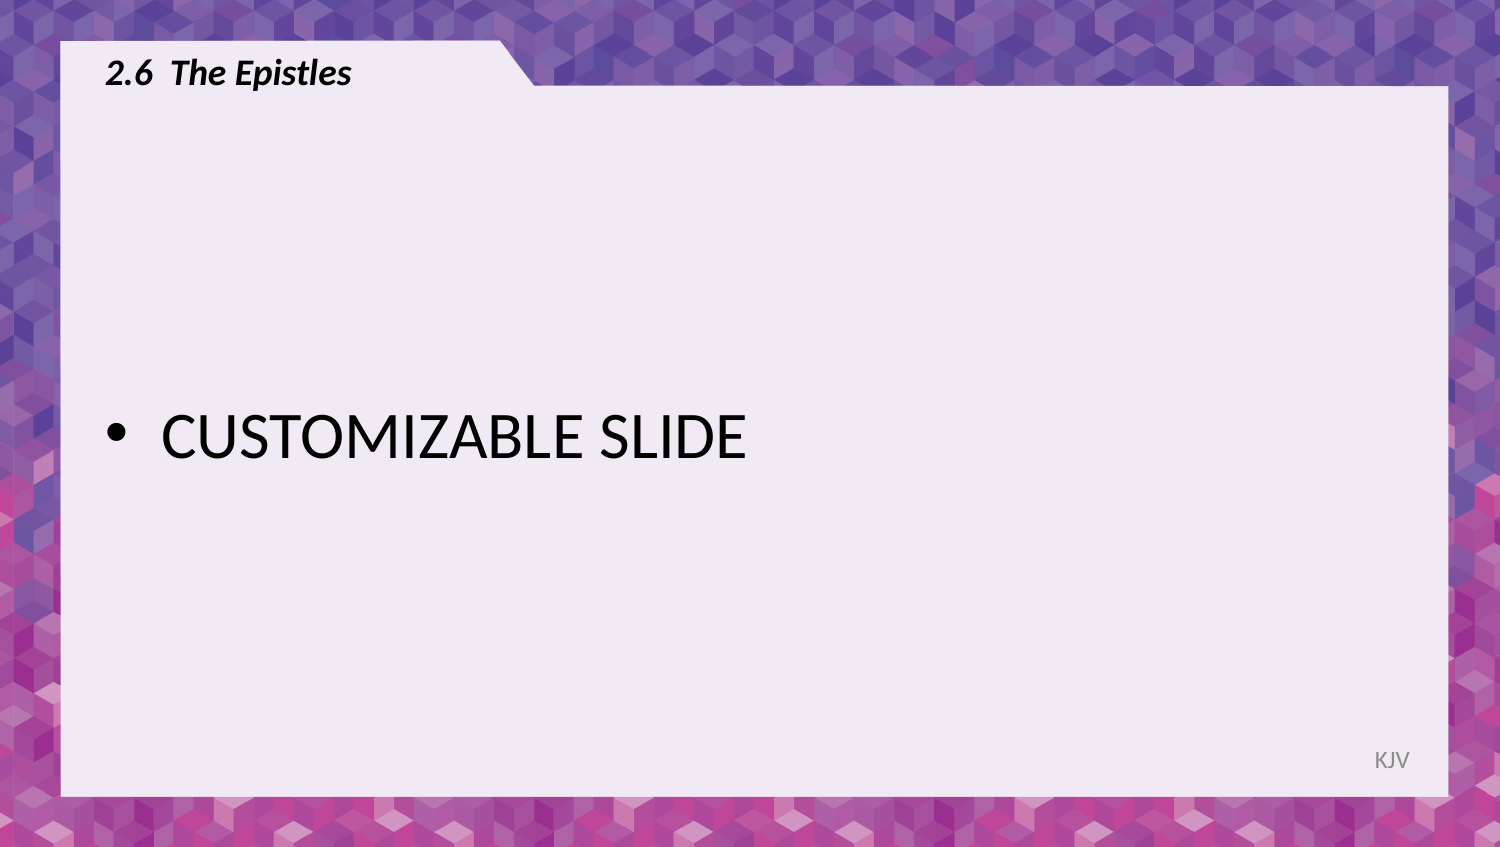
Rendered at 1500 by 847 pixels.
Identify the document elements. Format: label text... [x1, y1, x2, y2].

title 2.6 The Epistles [89, 33, 1420, 108]
list CUSTOMIZABLE SLIDE [89, 141, 1403, 722]
picture [0, 0, 1500, 847]
footer KJV [950, 736, 1425, 782]
